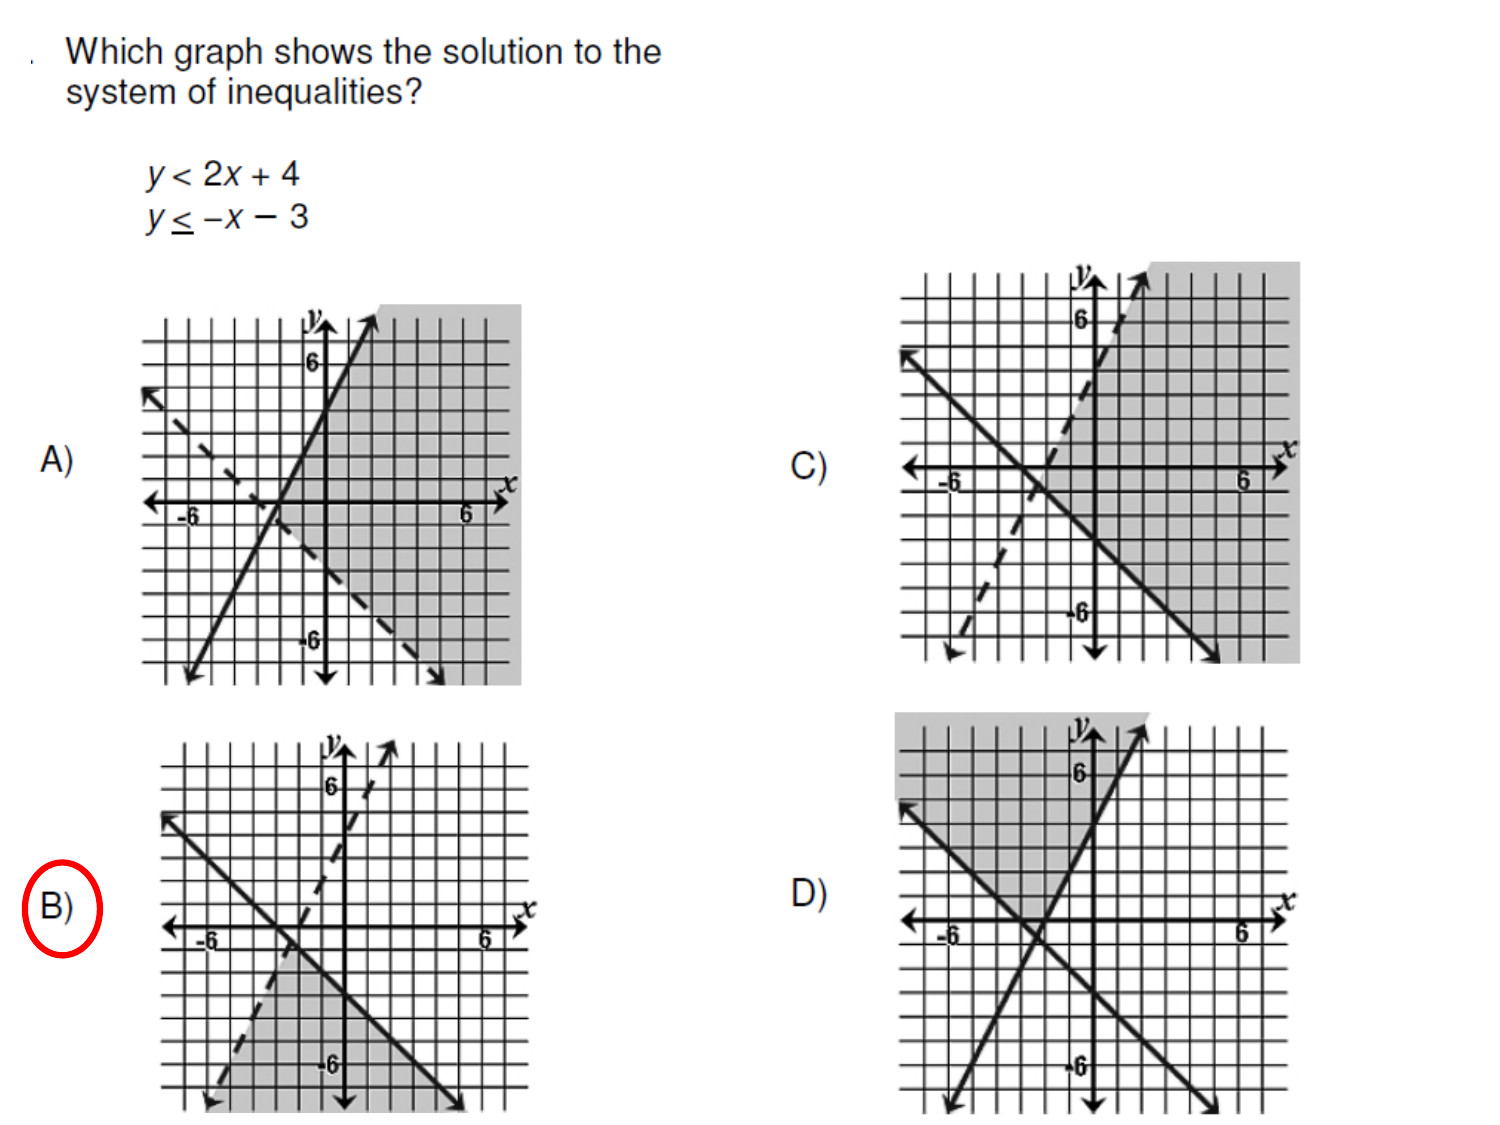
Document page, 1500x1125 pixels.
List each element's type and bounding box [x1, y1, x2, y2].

picture [30, 24, 714, 1113]
picture [762, 237, 1374, 1125]
